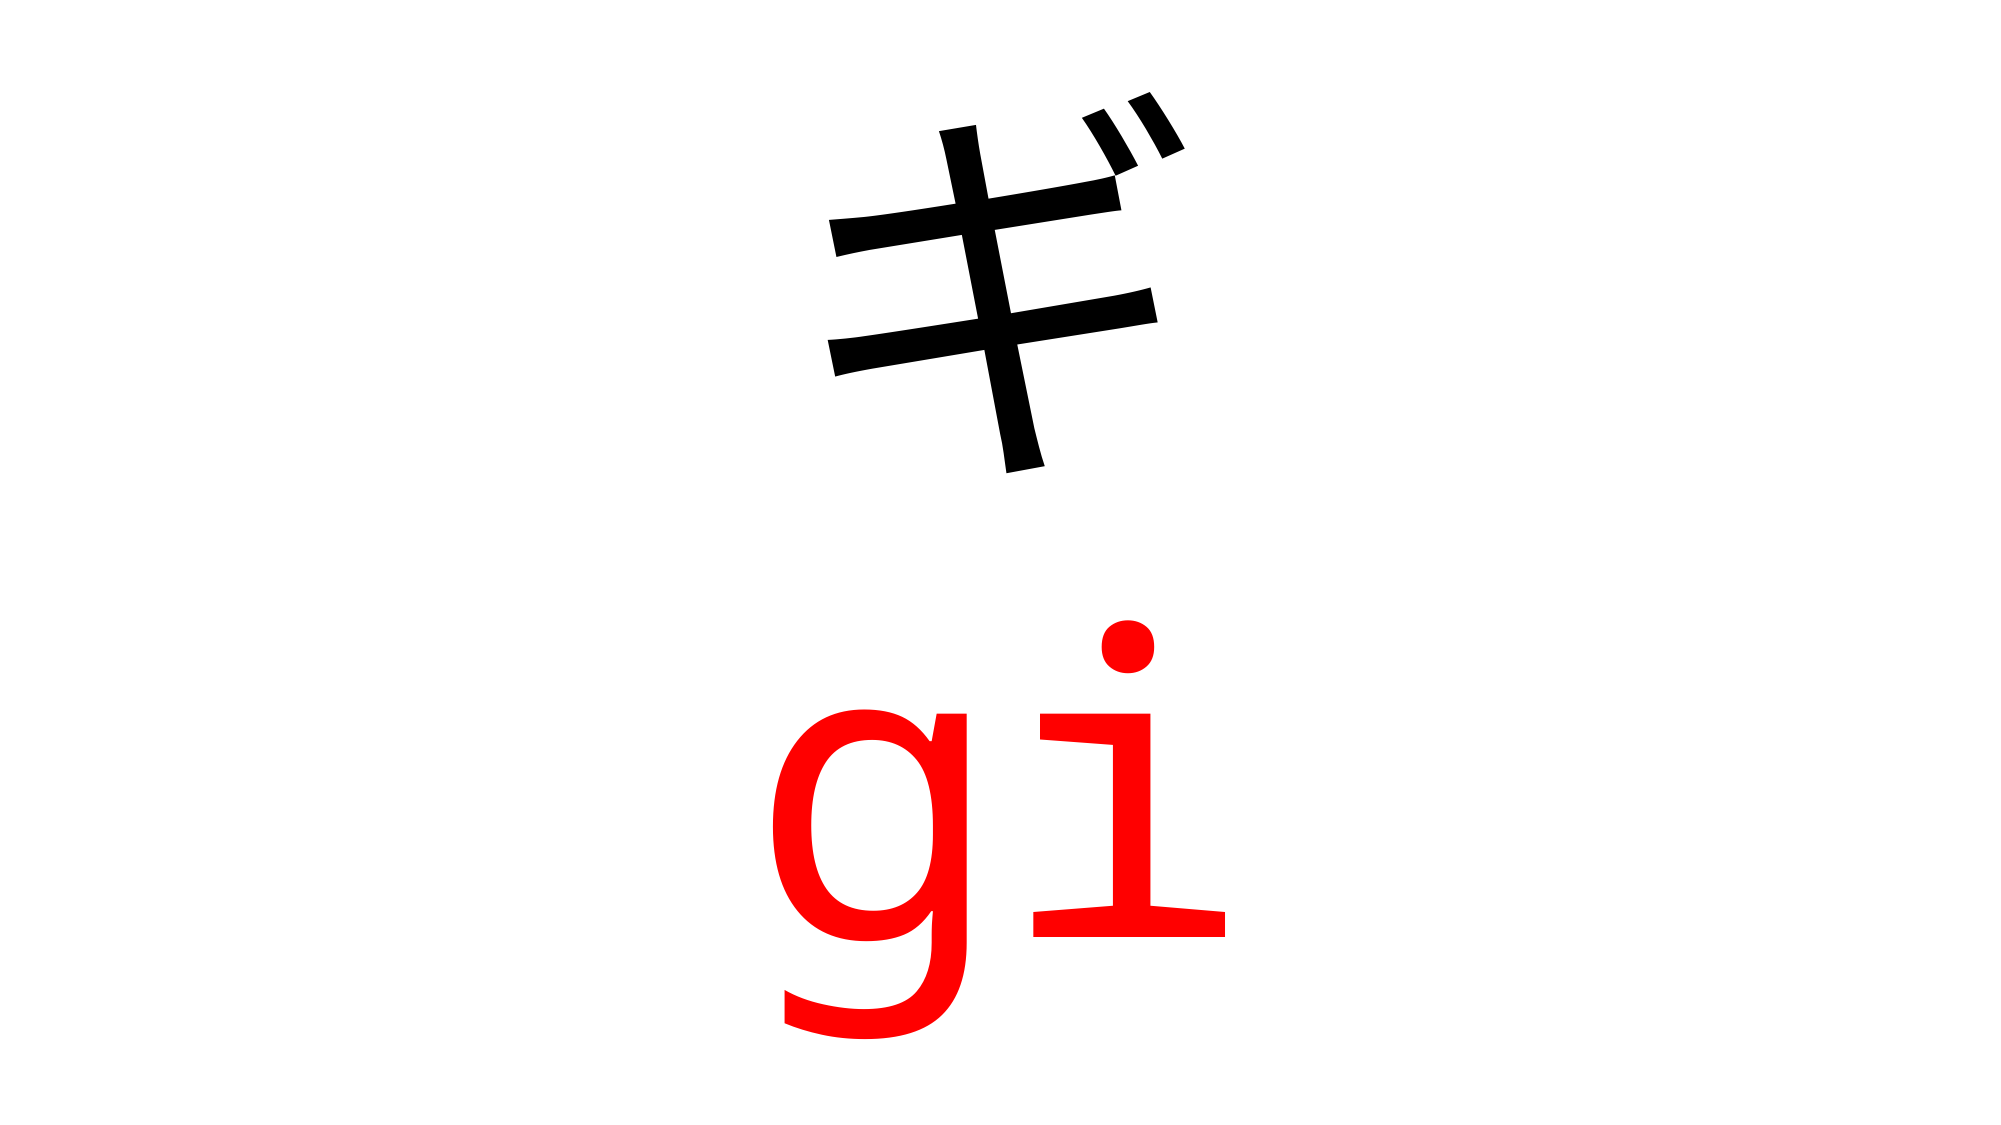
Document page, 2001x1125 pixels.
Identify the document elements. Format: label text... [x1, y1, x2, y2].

title ギ [249, 71, 1750, 545]
text_box gi [249, 562, 1750, 1036]
